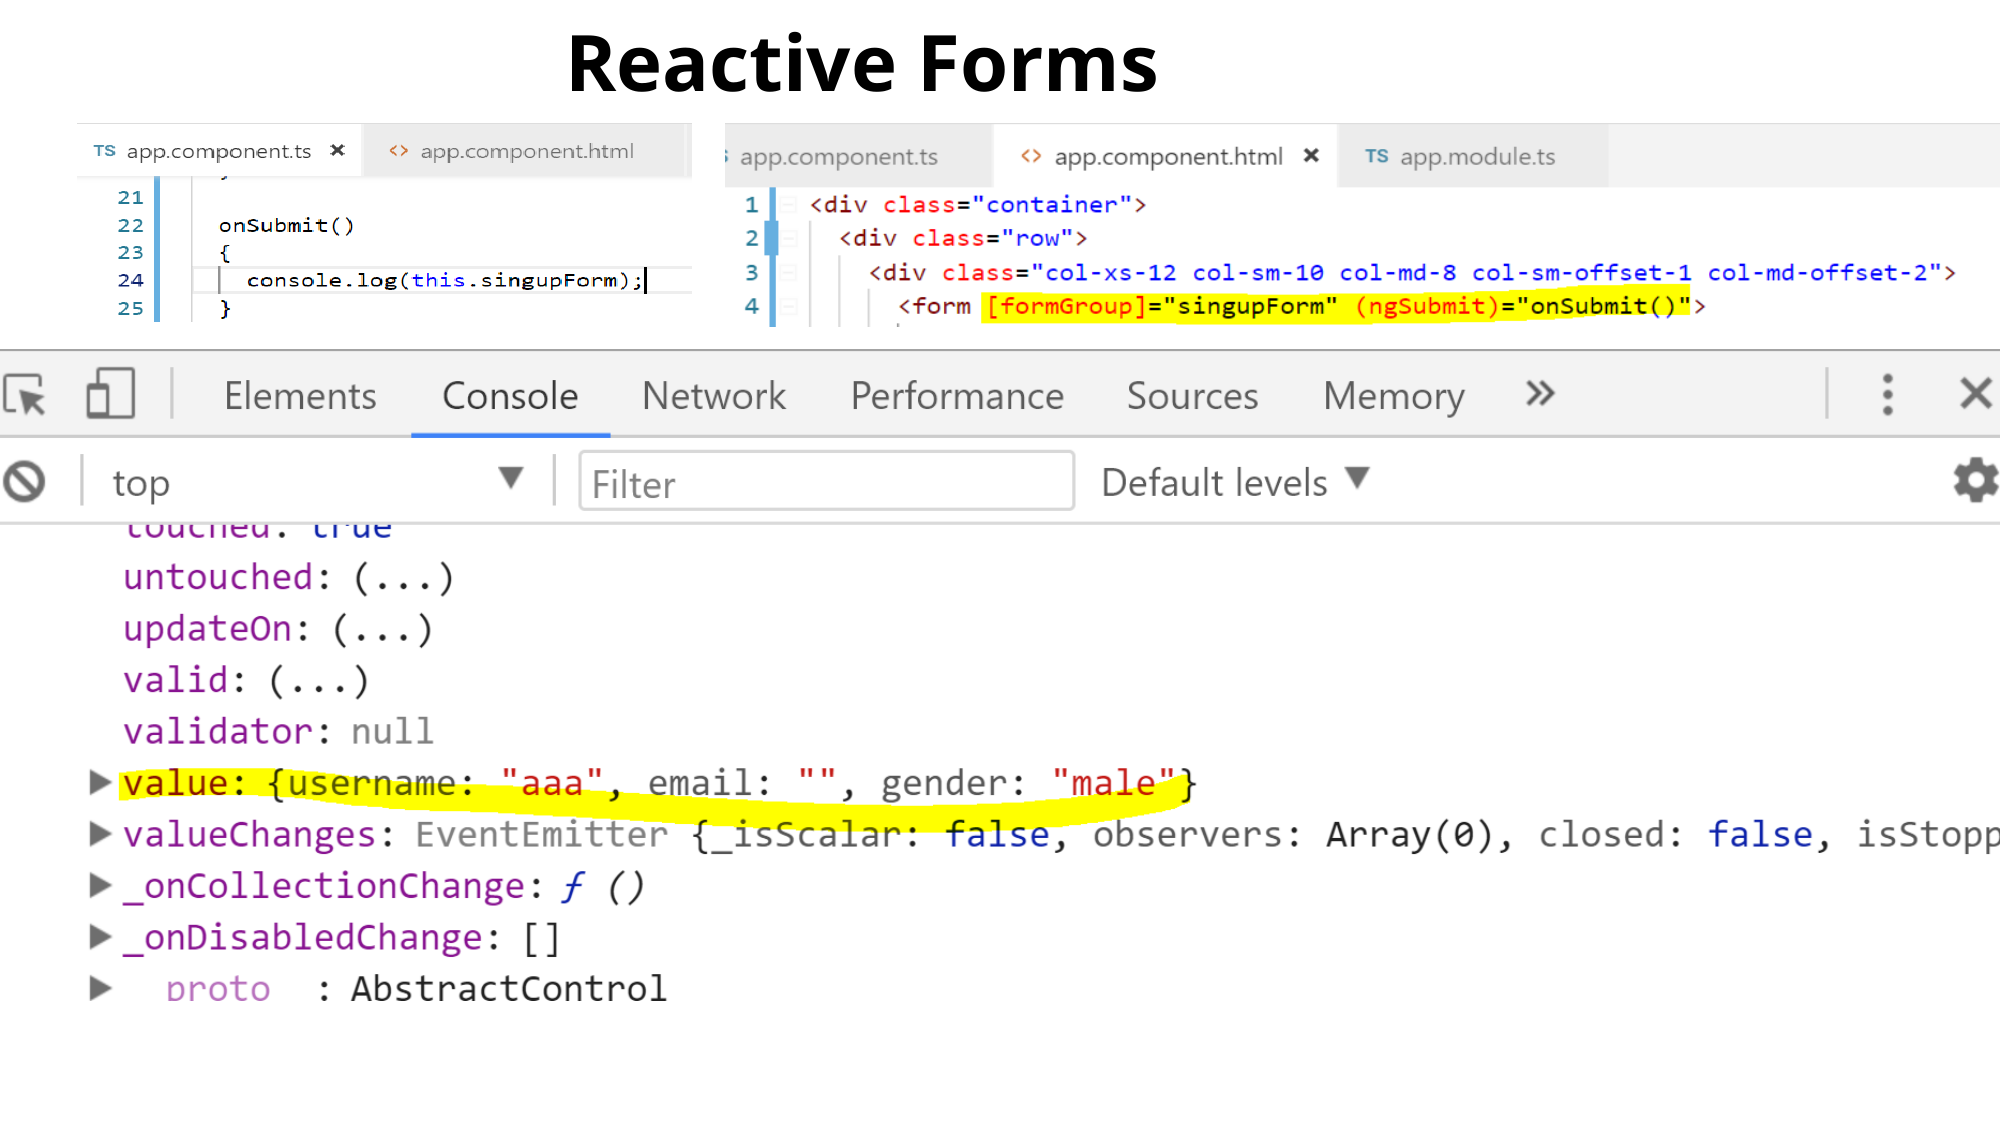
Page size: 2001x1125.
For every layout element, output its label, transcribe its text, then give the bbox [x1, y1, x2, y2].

picture [77, 123, 692, 327]
picture [0, 349, 2000, 1002]
picture [724, 123, 2000, 327]
title Reactive Forms [0, 16, 1725, 117]
